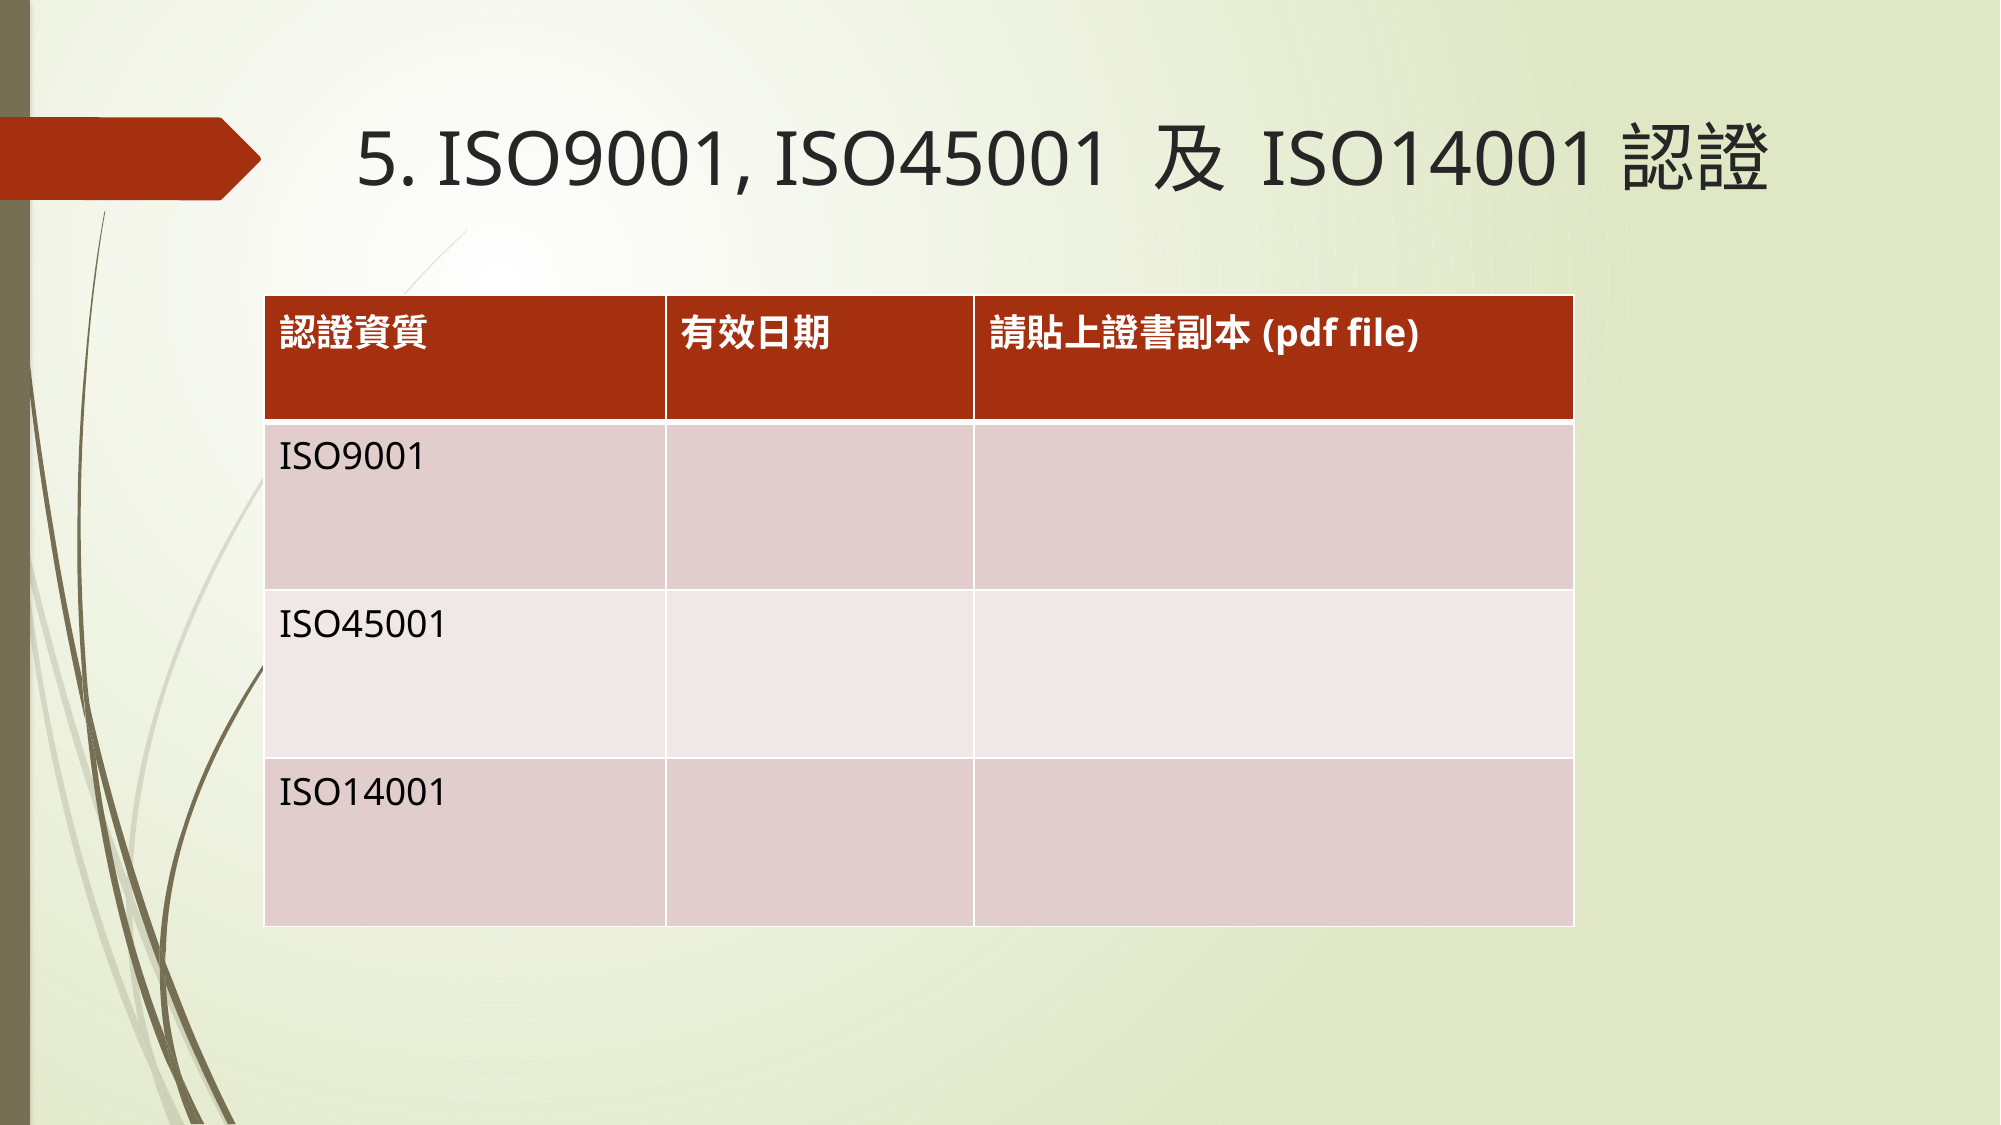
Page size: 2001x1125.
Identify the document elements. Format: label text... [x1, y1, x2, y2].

table_cell [667, 425, 973, 589]
table_cell [667, 759, 973, 926]
table_header 有效日期 [667, 296, 973, 419]
table_cell [975, 591, 1573, 757]
table_cell [975, 759, 1573, 926]
table_cell ISO45001 [265, 591, 665, 757]
table_cell ISO9001 [265, 425, 665, 589]
table_cell [667, 591, 973, 757]
table_cell [975, 425, 1573, 589]
table_header 請貼上證書副本(pdf file) [975, 296, 1573, 419]
table_cell ISO14001 [265, 759, 665, 926]
table_header 認證資質 [265, 296, 665, 419]
title 5. ISO9001, ISO45001 及 ISO14001認證 [340, 102, 1888, 313]
